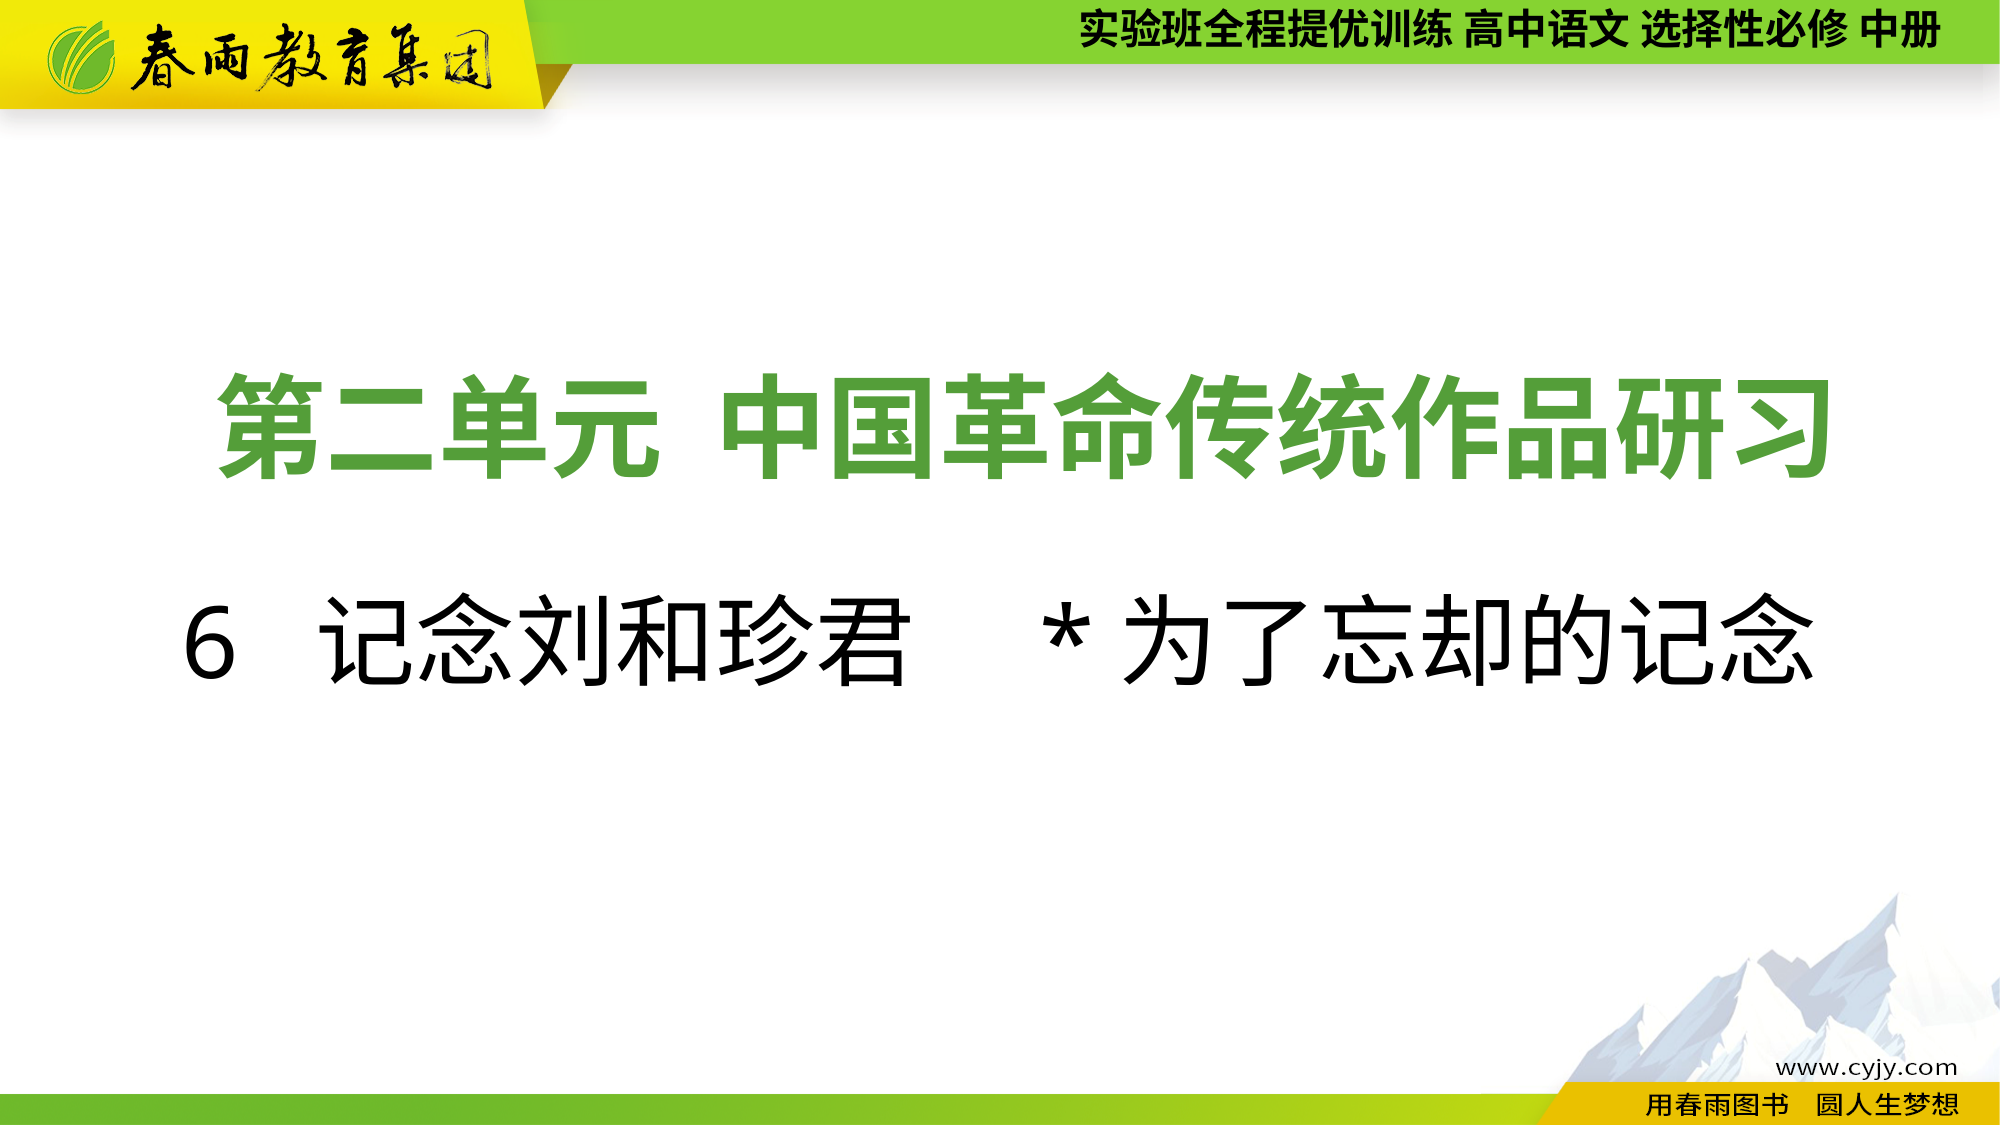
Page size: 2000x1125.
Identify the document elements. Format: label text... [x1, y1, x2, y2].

text_box 第二单元 中国革命传统作品研习 [54, 282, 1946, 500]
picture [0, 0, 2000, 1125]
text_box 6 记念刘和珍君 *为了忘却的记念 [54, 511, 1946, 706]
